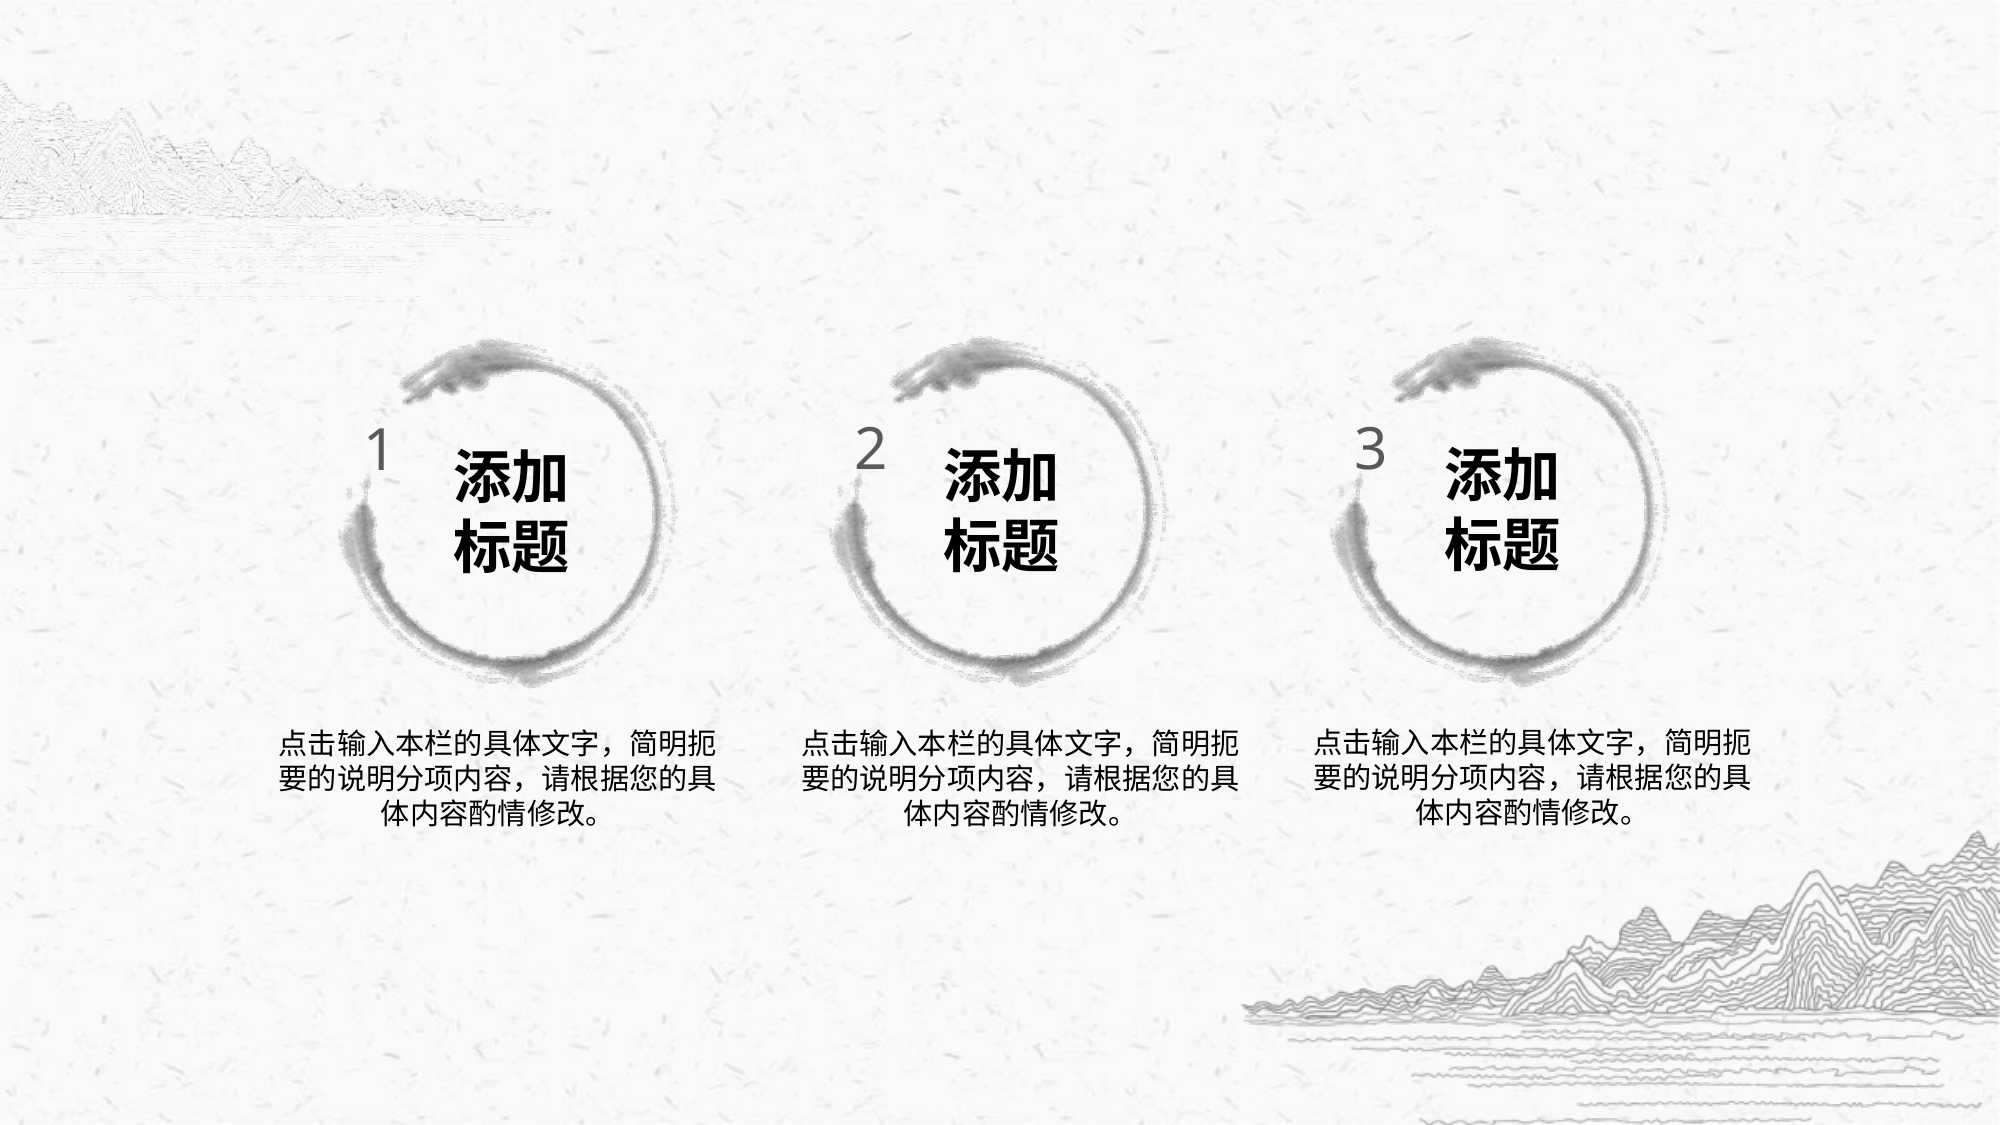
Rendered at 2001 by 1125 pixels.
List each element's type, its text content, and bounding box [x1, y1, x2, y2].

text_box 点击输入本栏的具体文字，简明扼要的说明分项内容，请根据您的具体内容酌情修改。 [1290, 717, 1775, 837]
picture [0, 0, 2000, 1125]
text_box 2 [823, 403, 829, 489]
text_box 3 [1324, 403, 1330, 489]
text_box 点击输入本栏的具体文字，简明扼要的说明分项内容，请根据您的具体内容酌情修改。 [256, 717, 740, 838]
text_box 1 [332, 404, 338, 490]
text_box 点击输入本栏的具体文字，简明扼要的说明分项内容，请根据您的具体内容酌情修改。 [778, 717, 1263, 838]
